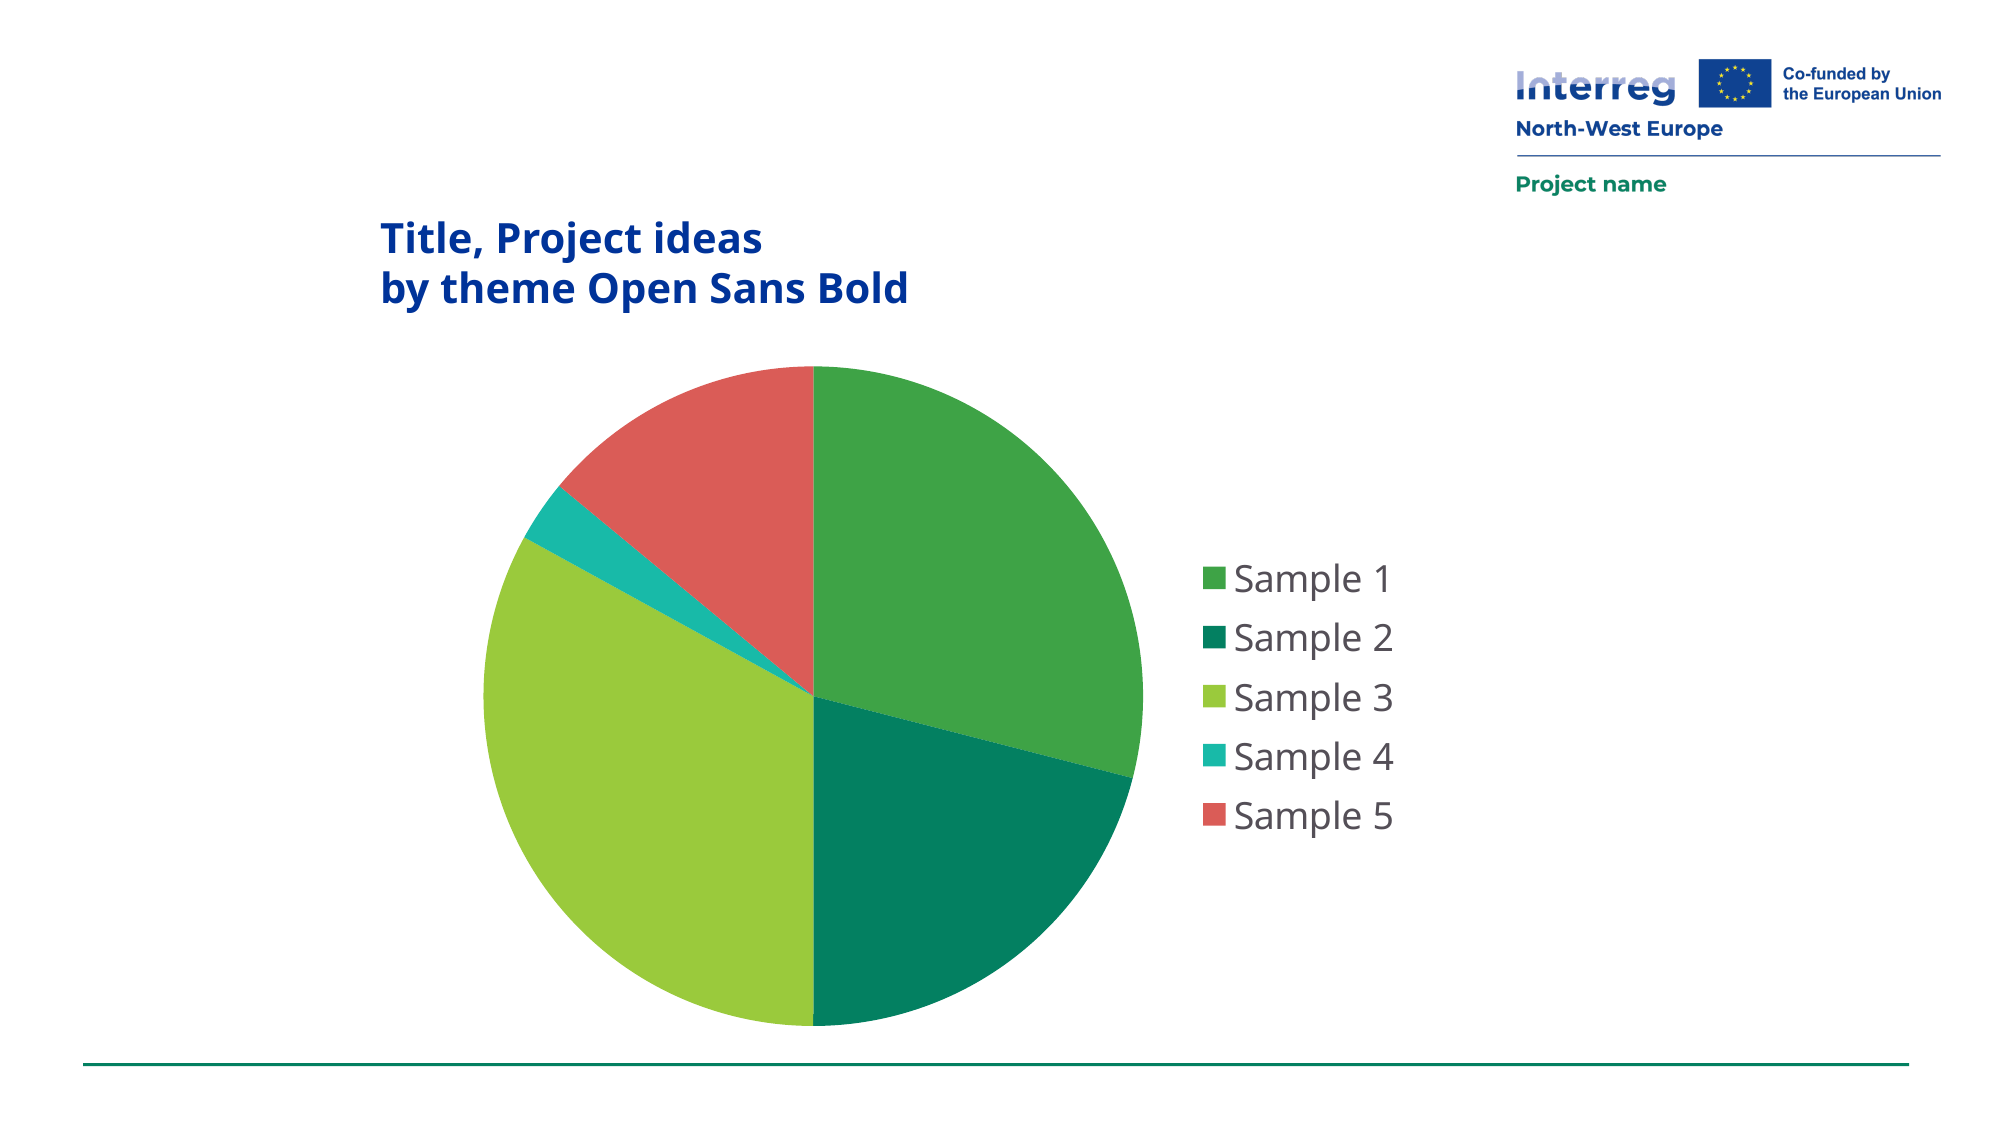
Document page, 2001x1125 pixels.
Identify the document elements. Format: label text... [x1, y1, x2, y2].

text_box Title, Project ideas by theme Open Sans Bold [365, 204, 1109, 352]
picture [1458, 0, 2000, 251]
chart [435, 352, 1420, 1040]
